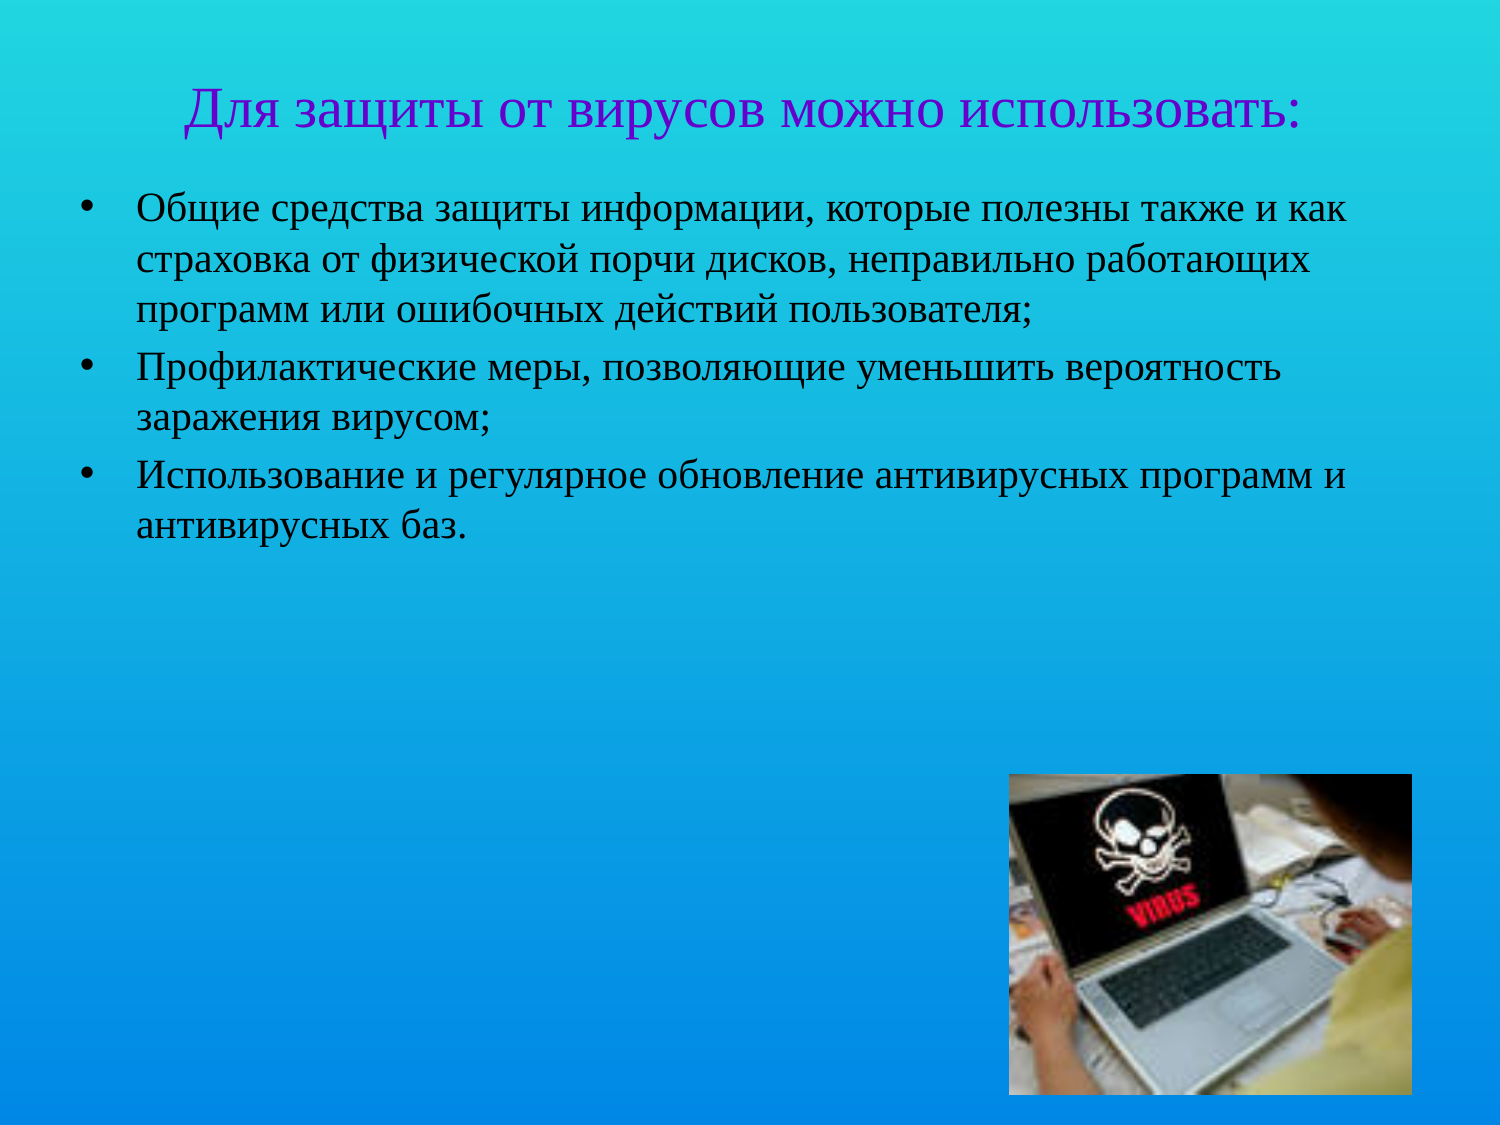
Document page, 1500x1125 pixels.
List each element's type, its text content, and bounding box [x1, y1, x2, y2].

picture [1009, 775, 1412, 1096]
title Для защиты от вирусов можно использовать: [29, 45, 1459, 233]
list Общие средства защиты информации, которые полезны также и как страховка от физической порчи дисков, неправильно работающих программ или ошибочных действий пользователя; Профилактические меры, позволяющие уменьшить вероятность заражения вирусом; Использование и регулярное обновление антивирусных программ и антивирусных баз. [64, 172, 1415, 911]
